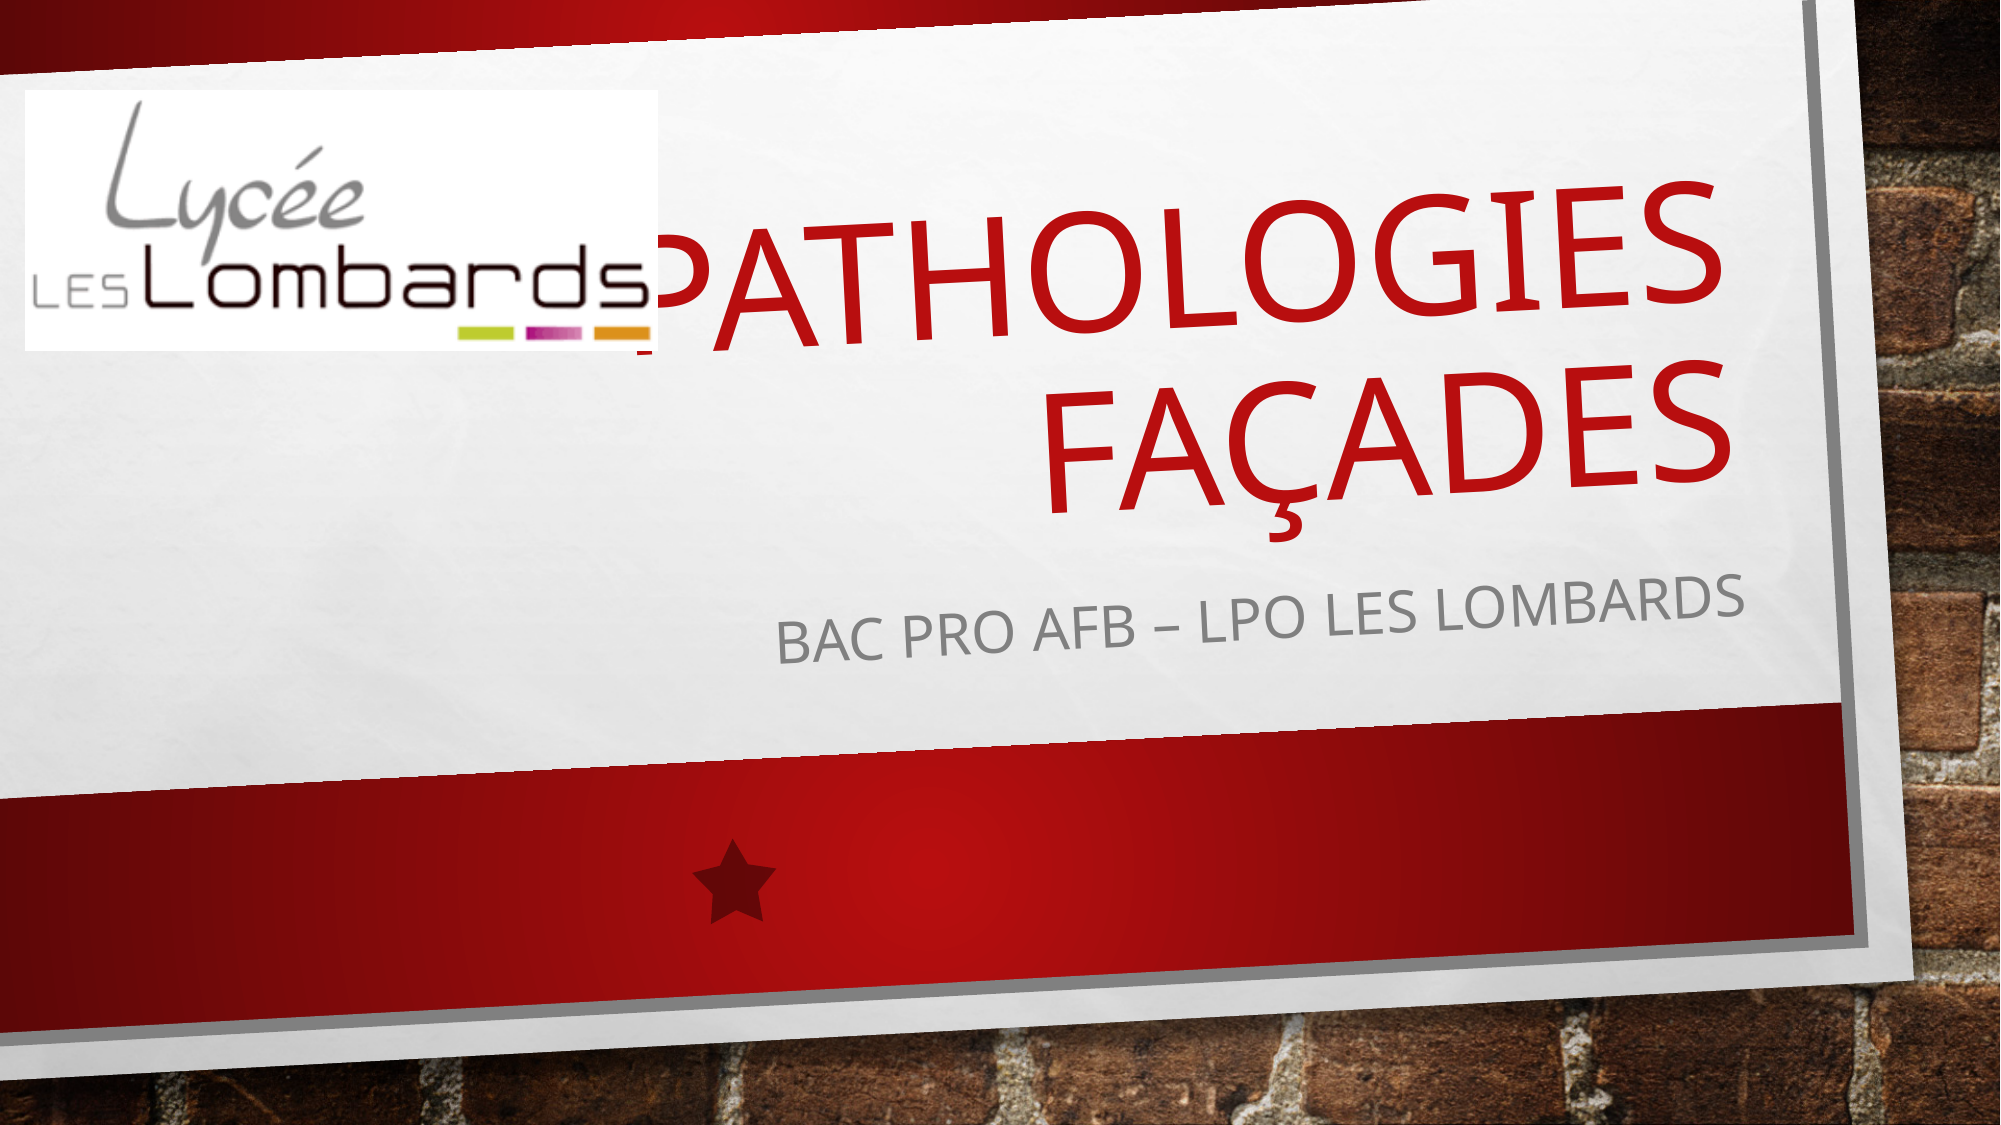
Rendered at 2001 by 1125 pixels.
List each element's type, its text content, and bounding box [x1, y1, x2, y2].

title Pathologies façades [145, 67, 1758, 605]
picture [25, 90, 658, 351]
subtitle Bac pro afb – lpo les lombards [159, 533, 1763, 708]
picture [0, 0, 2000, 1125]
